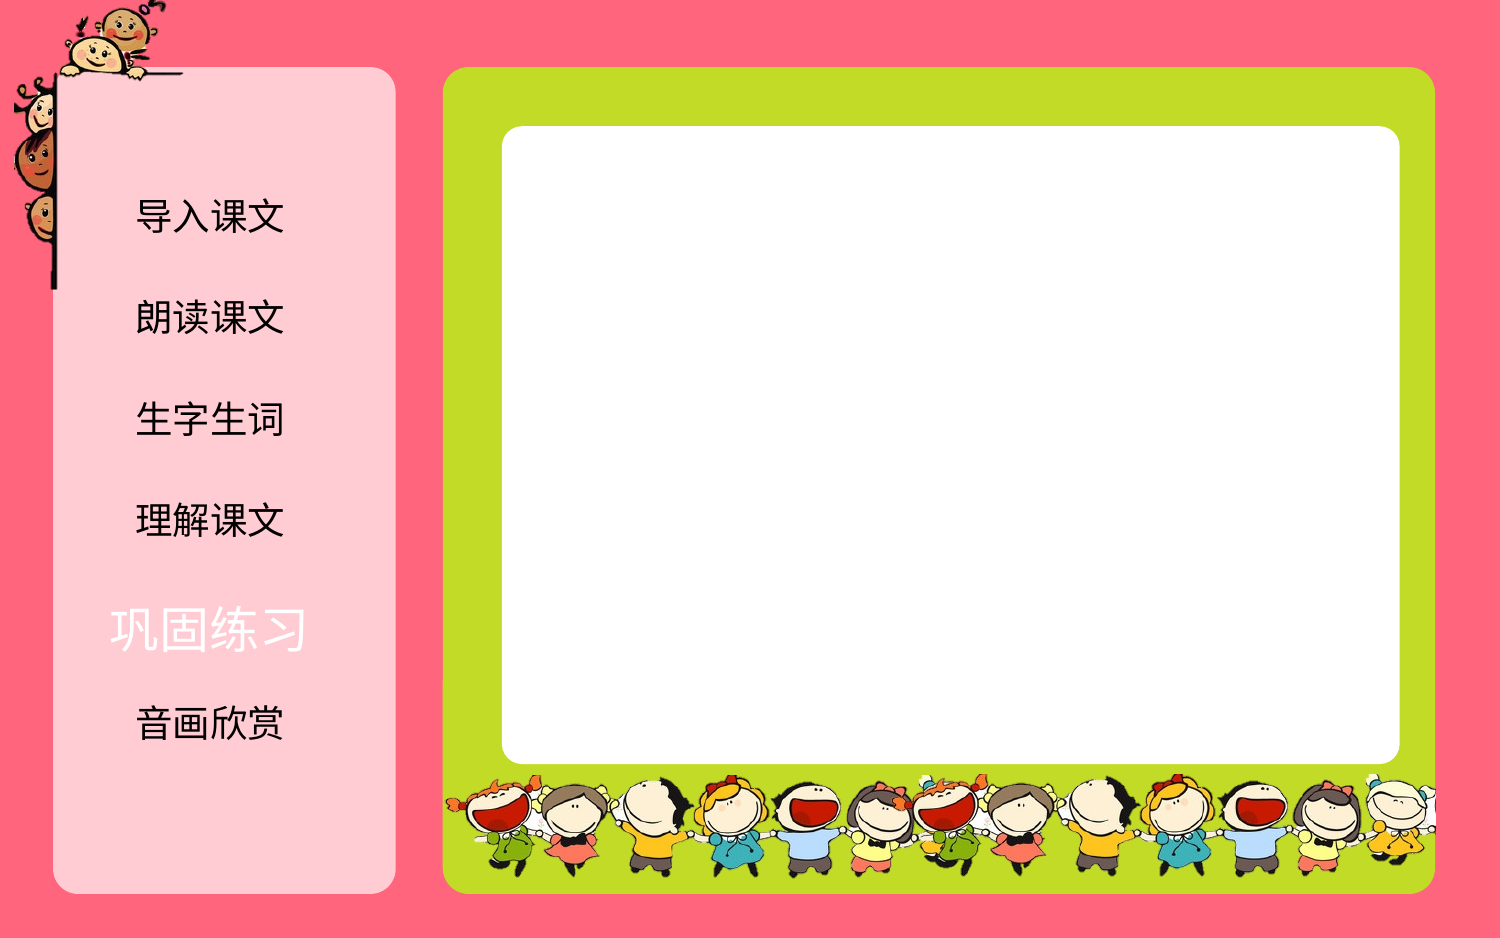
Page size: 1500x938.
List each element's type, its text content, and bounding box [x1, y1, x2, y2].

text_box 巩固练习 [94, 591, 335, 667]
text_box 音画欣赏 [120, 693, 310, 753]
picture [433, 774, 1436, 891]
text_box 导入课文 [204, 185, 310, 245]
text_box [440, 64, 1438, 775]
picture [14, 0, 200, 290]
text_box [499, 124, 1402, 767]
text_box 朗读课文 [120, 286, 310, 347]
text_box 理解课文 [120, 489, 310, 550]
text_box [50, 64, 398, 897]
text_box 生字生词 [120, 388, 310, 449]
